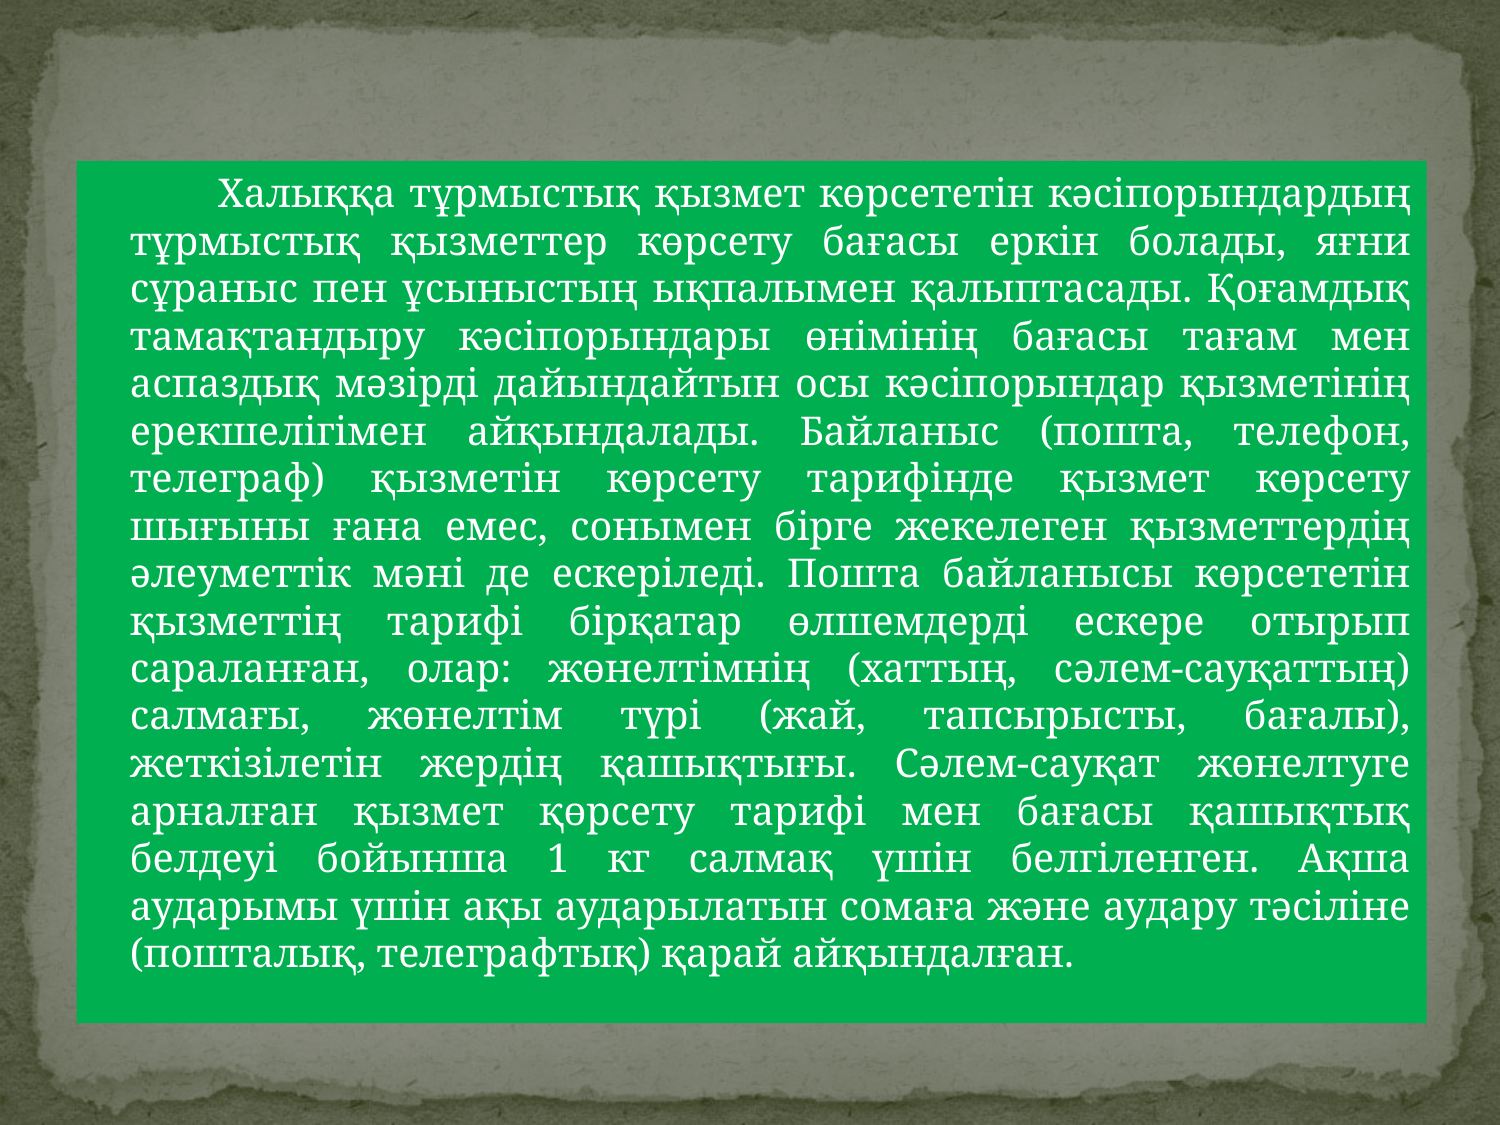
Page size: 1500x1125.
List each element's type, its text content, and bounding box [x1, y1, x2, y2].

list Халыққа тұрмыстық қызмет көрсететін кәсіпорындардың тұрмыстық қызметтер көрсету бағасы еркін болады, яғни сұраныс пен ұсыныстың ықпалымен қалыптасады. Қоғамдық тамақтандыру кәсіпорындары өнімінің бағасы тағам мен аспаздық мәзірді дайындайтын осы кәсіпорындар қызметінің ерекшелігімен айқындалады. Байланыс (пошта, телефон, телеграф) қызметін көрсету тарифінде қызмет көрсету шығыны ғана емес, сонымен бірге жекелеген қызметтердің әлеуметтік мәні де ескеріледі. Пошта байланысы көрсететін қызметтің тарифі бірқатар өлшемдерді ескере отырып сараланған, олар: жөнелтімнің (хаттың, сәлем-сауқаттың) салмағы, жөнелтім түрі (жай, тапсырысты, бағалы), жеткізілетін жердің қашықтығы. Сәлем-сауқат жөнелтуге арналған қызмет қөрсету тарифі мен бағасы қашықтық белдеуі бойынша 1 кг салмақ үшін белгіленген. Ақша аударымы үшін ақы аударылатын сомаға және аудару тәсіліне (пошталық, телеграфтық) қарай айқындалған. [76, 160, 1427, 1024]
